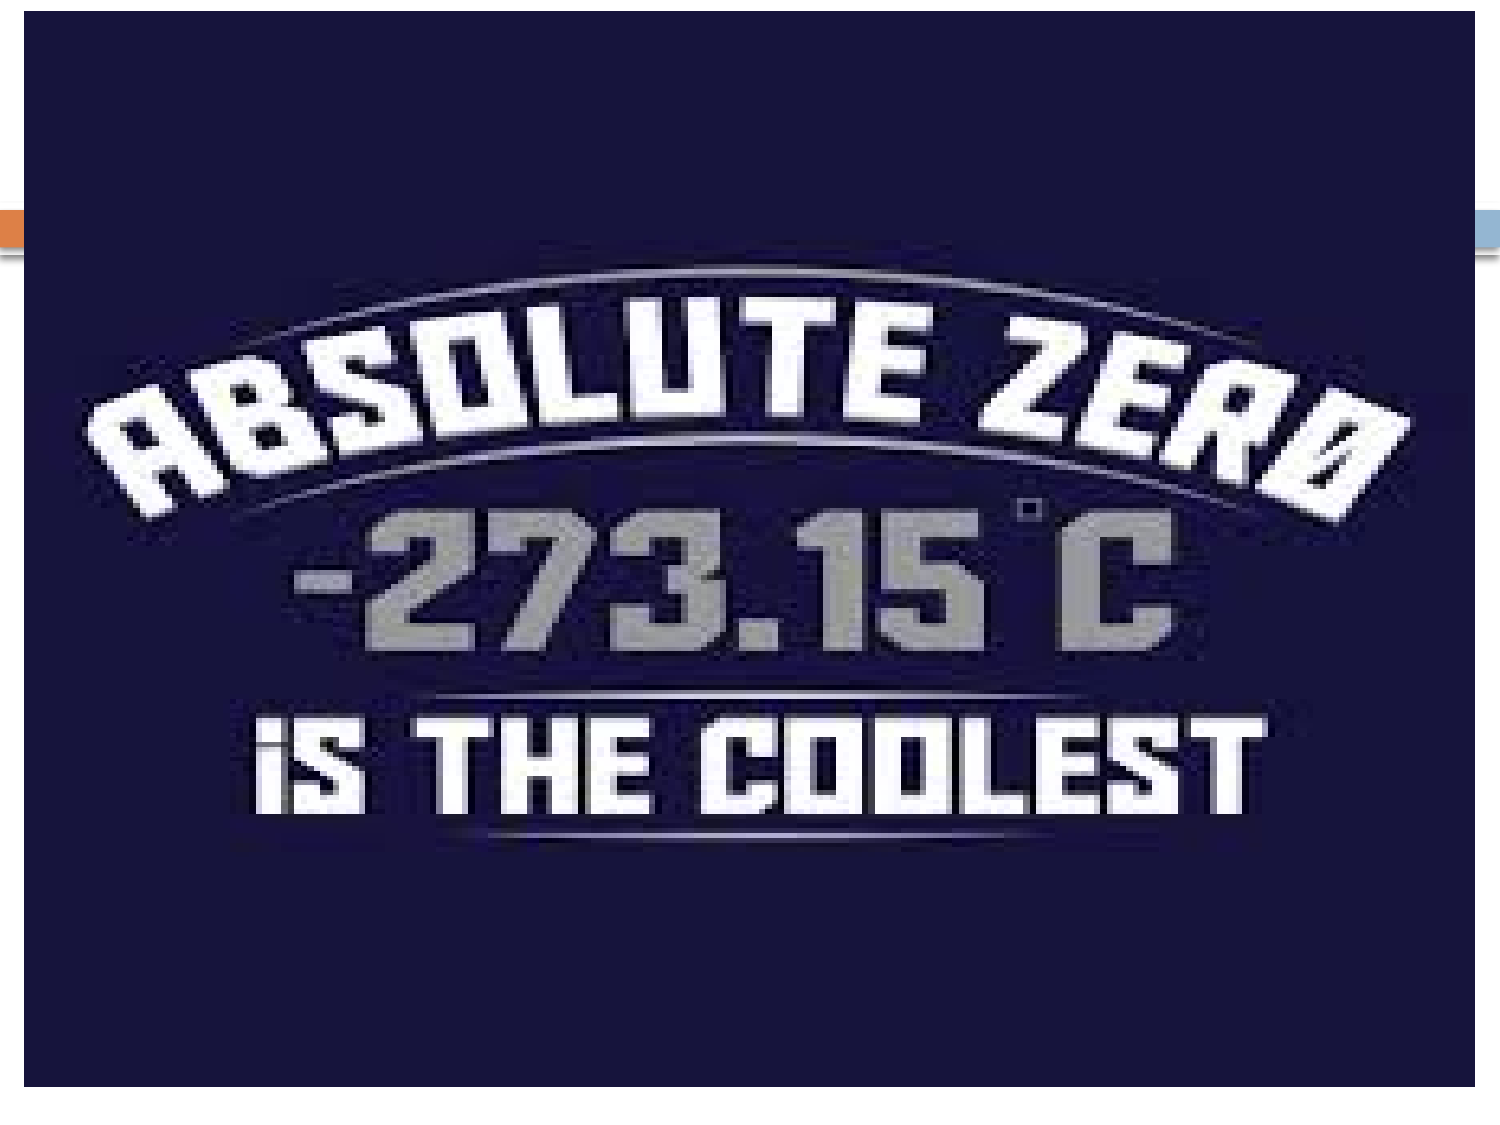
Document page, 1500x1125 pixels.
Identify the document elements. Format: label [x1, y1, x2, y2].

list [24, 11, 1476, 1088]
